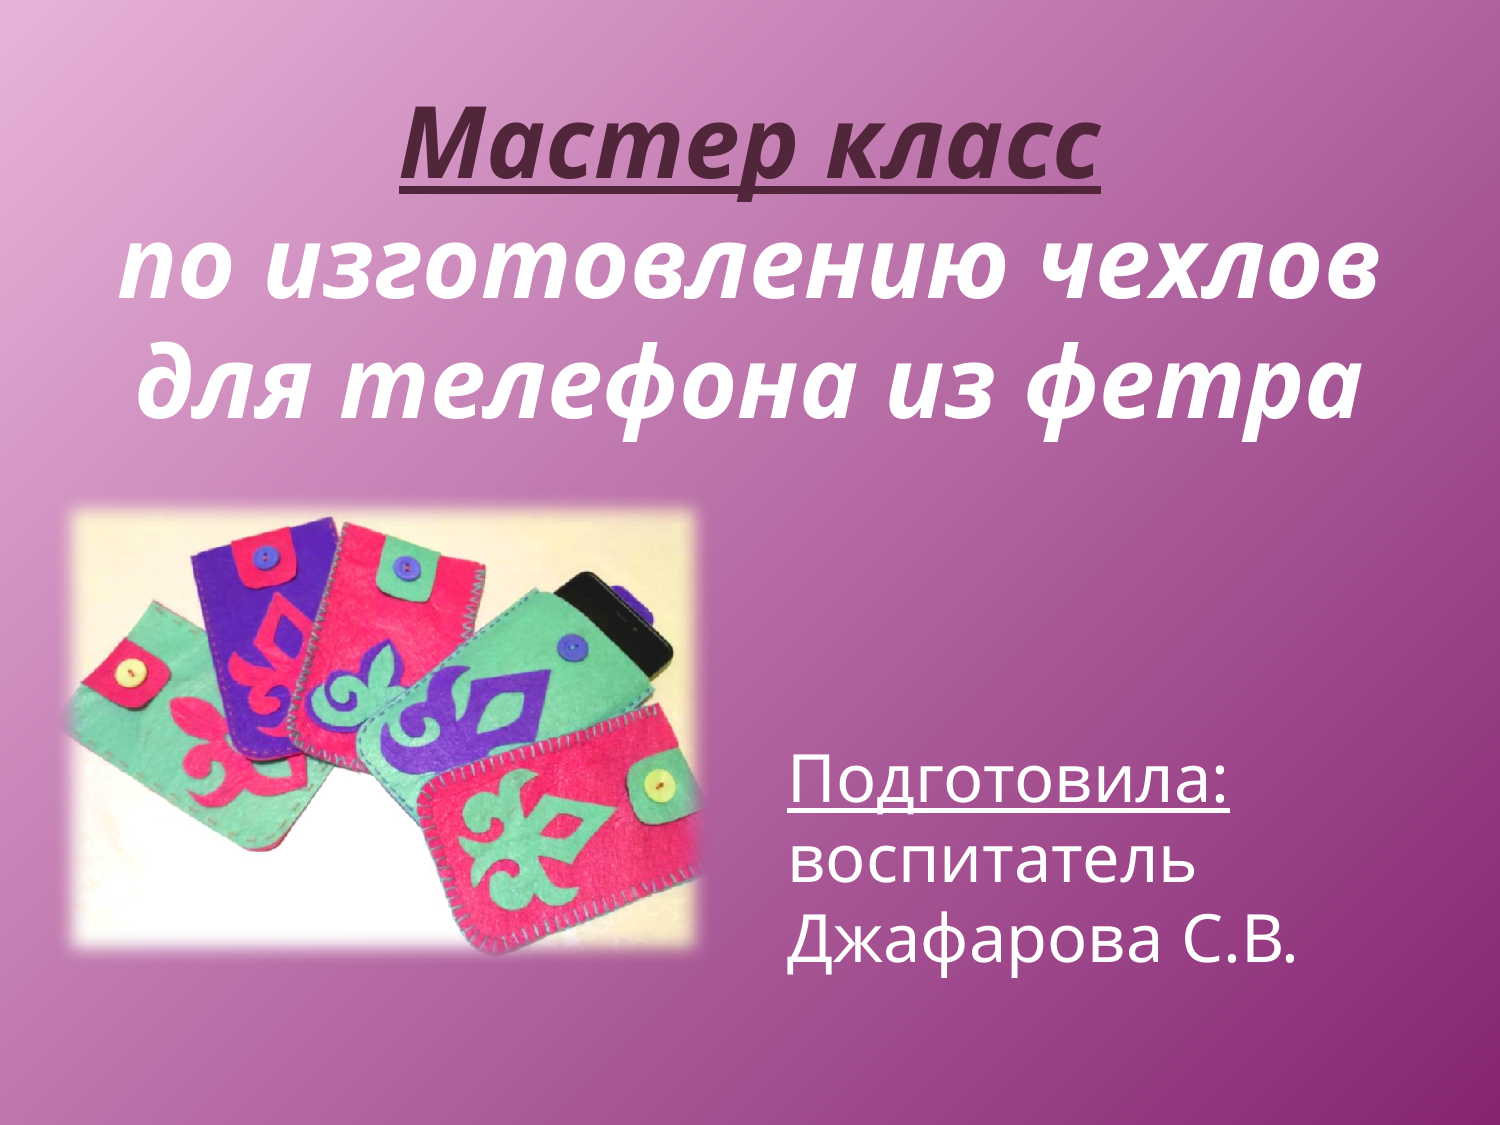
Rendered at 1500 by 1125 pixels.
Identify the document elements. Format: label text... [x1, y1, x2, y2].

title Мастер класс по изготовлению чехлов для телефона из фетра [75, 45, 1425, 233]
list Подготовила: воспитатель Джафарова С.В. [750, 728, 1471, 1038]
picture [52, 491, 713, 967]
